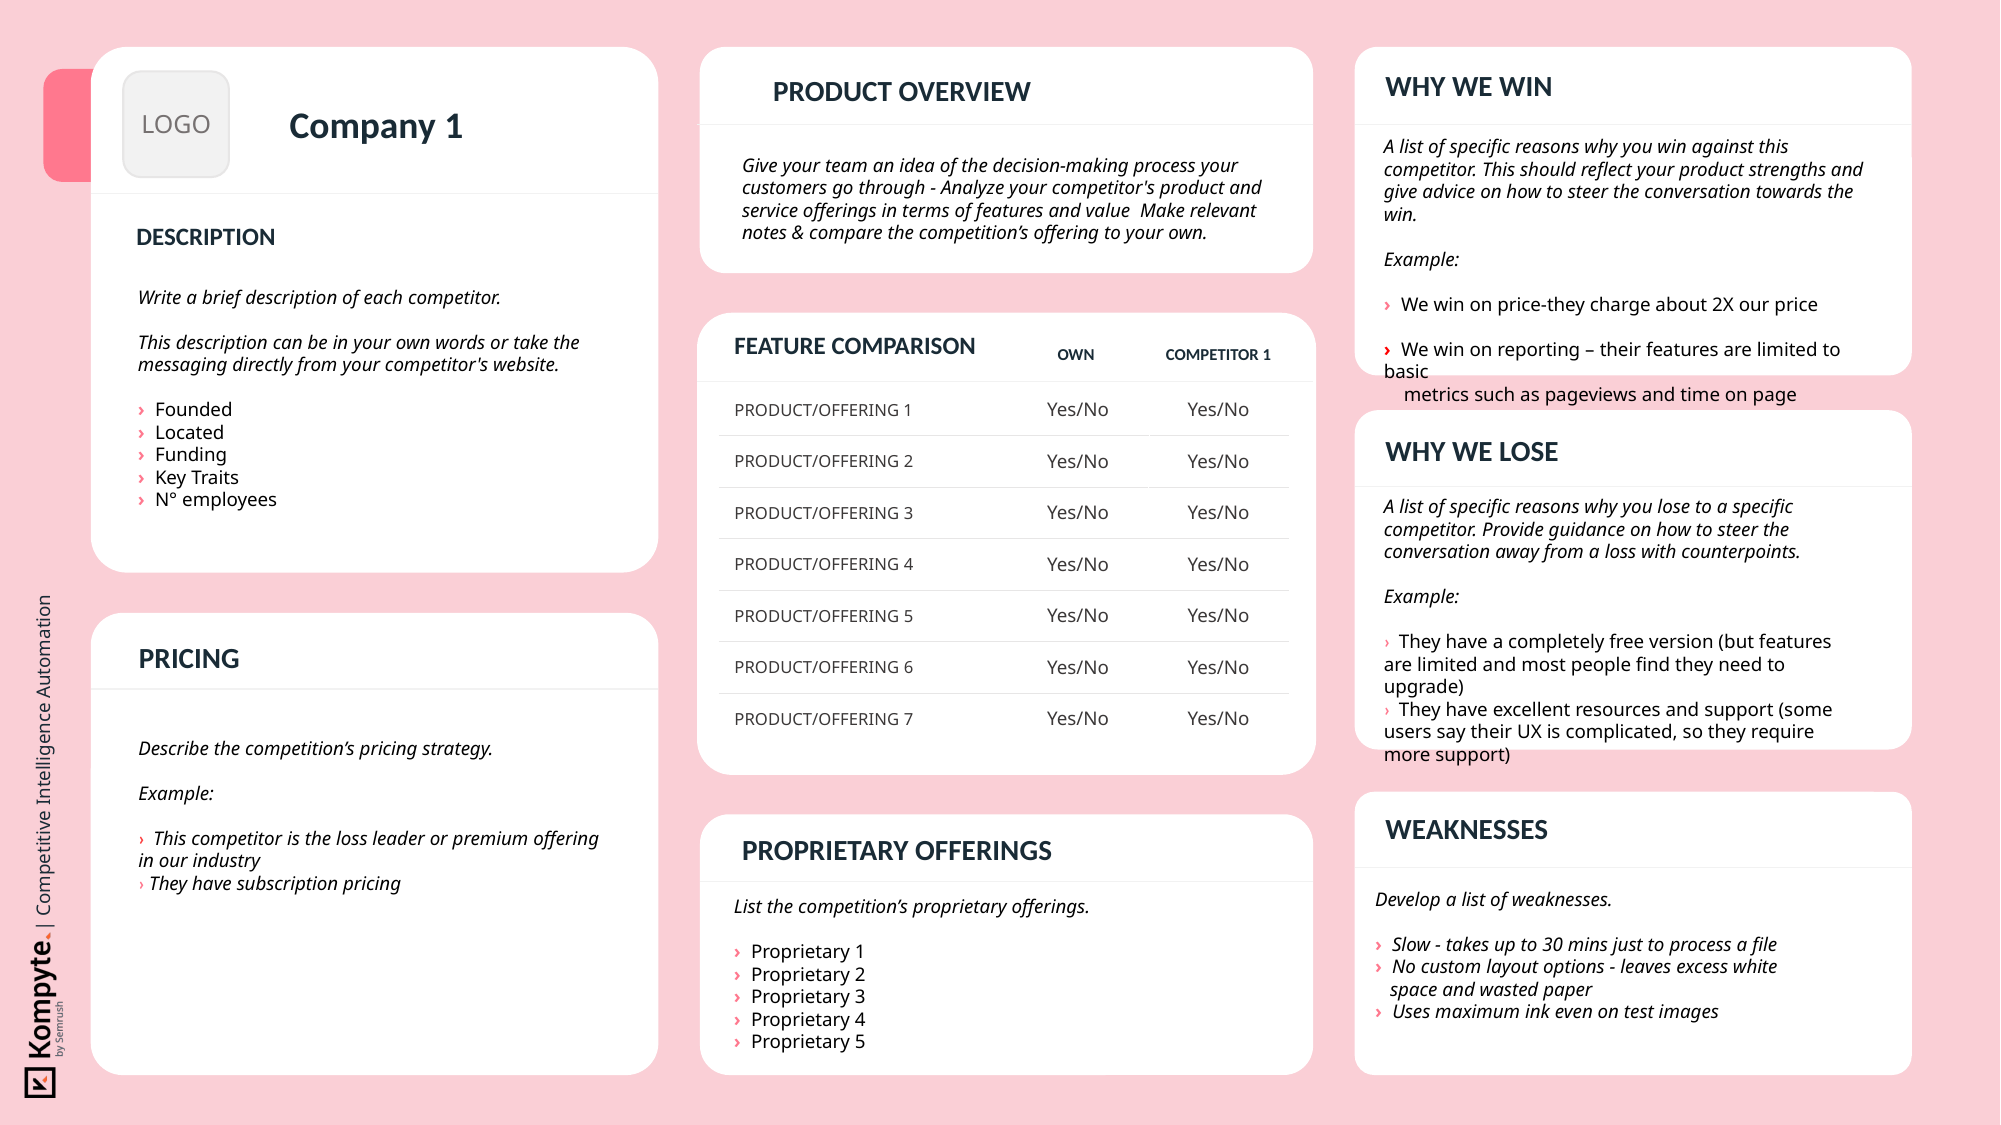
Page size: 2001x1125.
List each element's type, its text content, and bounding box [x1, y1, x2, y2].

text_box [89, 611, 660, 1077]
text_box WEAKNESSES [1370, 803, 1624, 853]
text_box List the competition’s proprietary offerings. › Proprietary 1 › Proprietary 2 › Proprietary 3 › Proprietary 4 › Proprietary 5 [719, 887, 1289, 1060]
text_box PRICING [124, 632, 377, 682]
text_box [1353, 409, 1913, 751]
table_cell Yes/No [1149, 488, 1289, 538]
text_box Write a brief description of each competitor. This description can be in your own words or take the messaging directly from your competitor's website. › Founded › Located › Funding › Key Traits › N° employees [123, 278, 631, 518]
text_box [1353, 790, 1913, 1077]
text_box WHY WE WIN [1370, 60, 1624, 111]
text_box Describe the competition’s pricing strategy. Example: › This competitor is the loss leader or premium offering in our industry › They have subscription pricing [123, 729, 632, 964]
text_box A list of specific reasons why you lose to a specific competitor. Provide guidance on how to steer the conversation away from a loss with counterpoints. Example: › They have a completely free version (but features are limited and most people find they need to upgrade) › They have excellent resources and support (some users say their UX is complicated, so they require more support) [1369, 487, 1879, 795]
text_box A list of specific reasons why you win against this competitor. This should reflect your product strengths and give advice on how to steer the conversation towards the win. Example: › We win on price-they charge about 2X our price › We win on reporting – their features are limited to basic metrics such as pageviews and time on page [1369, 127, 1879, 413]
text_box Give your team an idea of the decision-making process your customers go through - Analyze your competitor's product and service offerings in terms of features and value Make relevant notes & compare the competition’s offering to your own. [727, 145, 1289, 251]
table_cell Yes/No [1008, 488, 1148, 538]
text_box [89, 45, 660, 574]
text_box [1353, 45, 1913, 377]
text_box Company 1 [274, 93, 512, 154]
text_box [23, 147, 66, 1098]
text_box PROPRIETARY OFFERINGS [727, 824, 1118, 874]
table_cell Yes/No [1008, 694, 1148, 744]
table_cell PRODUCT/OFFERING 7 [720, 694, 1007, 744]
table_cell Yes/No [1149, 539, 1289, 590]
text_box WHY WE LOSE [1370, 425, 1624, 475]
table_cell PRODUCT/OFFERING 4 [720, 539, 1007, 590]
table_cell Yes/No [1008, 539, 1148, 590]
text_box [698, 45, 1315, 275]
table_cell PRODUCT/OFFERING 2 [720, 436, 1007, 487]
table_header FEATURE COMPARISON [720, 328, 1007, 381]
table_cell Yes/No [1008, 591, 1148, 641]
table_cell PRODUCT/OFFERING 1 [720, 384, 1007, 435]
table_cell Yes/No [1149, 384, 1289, 435]
table_cell PRODUCT/OFFERING 5 [720, 591, 1007, 641]
text_box DESCRIPTION [121, 212, 375, 258]
text_box Develop a list of weaknesses. › Slow - takes up to 30 mins just to process a file › No custom layout options - leaves excess white space and wasted paper › Uses maximum ink even on test images [1360, 879, 1877, 1030]
text_box [695, 311, 1318, 776]
table_cell Yes/No [1008, 436, 1149, 487]
table_cell Yes/No [1149, 694, 1289, 744]
table_cell PRODUCT/OFFERING 3 [720, 488, 1007, 538]
text_box LOGO [123, 101, 230, 146]
text_box PRODUCT OVERVIEW [758, 64, 1149, 115]
table_cell Yes/No [1150, 436, 1289, 487]
text_box [698, 813, 1315, 1077]
table_cell Yes/No [1149, 642, 1289, 693]
table_cell Yes/No [1008, 642, 1148, 693]
text_box [122, 70, 230, 179]
table_cell Yes/No [1008, 384, 1148, 435]
text_box [42, 67, 93, 183]
table_cell Yes/No [1149, 591, 1289, 641]
table_header OWN [1008, 328, 1148, 381]
table_cell PRODUCT/OFFERING 6 [720, 642, 1007, 693]
text_box [0, 0, 2000, 1125]
table_header COMPETITOR 1 [1149, 328, 1289, 381]
